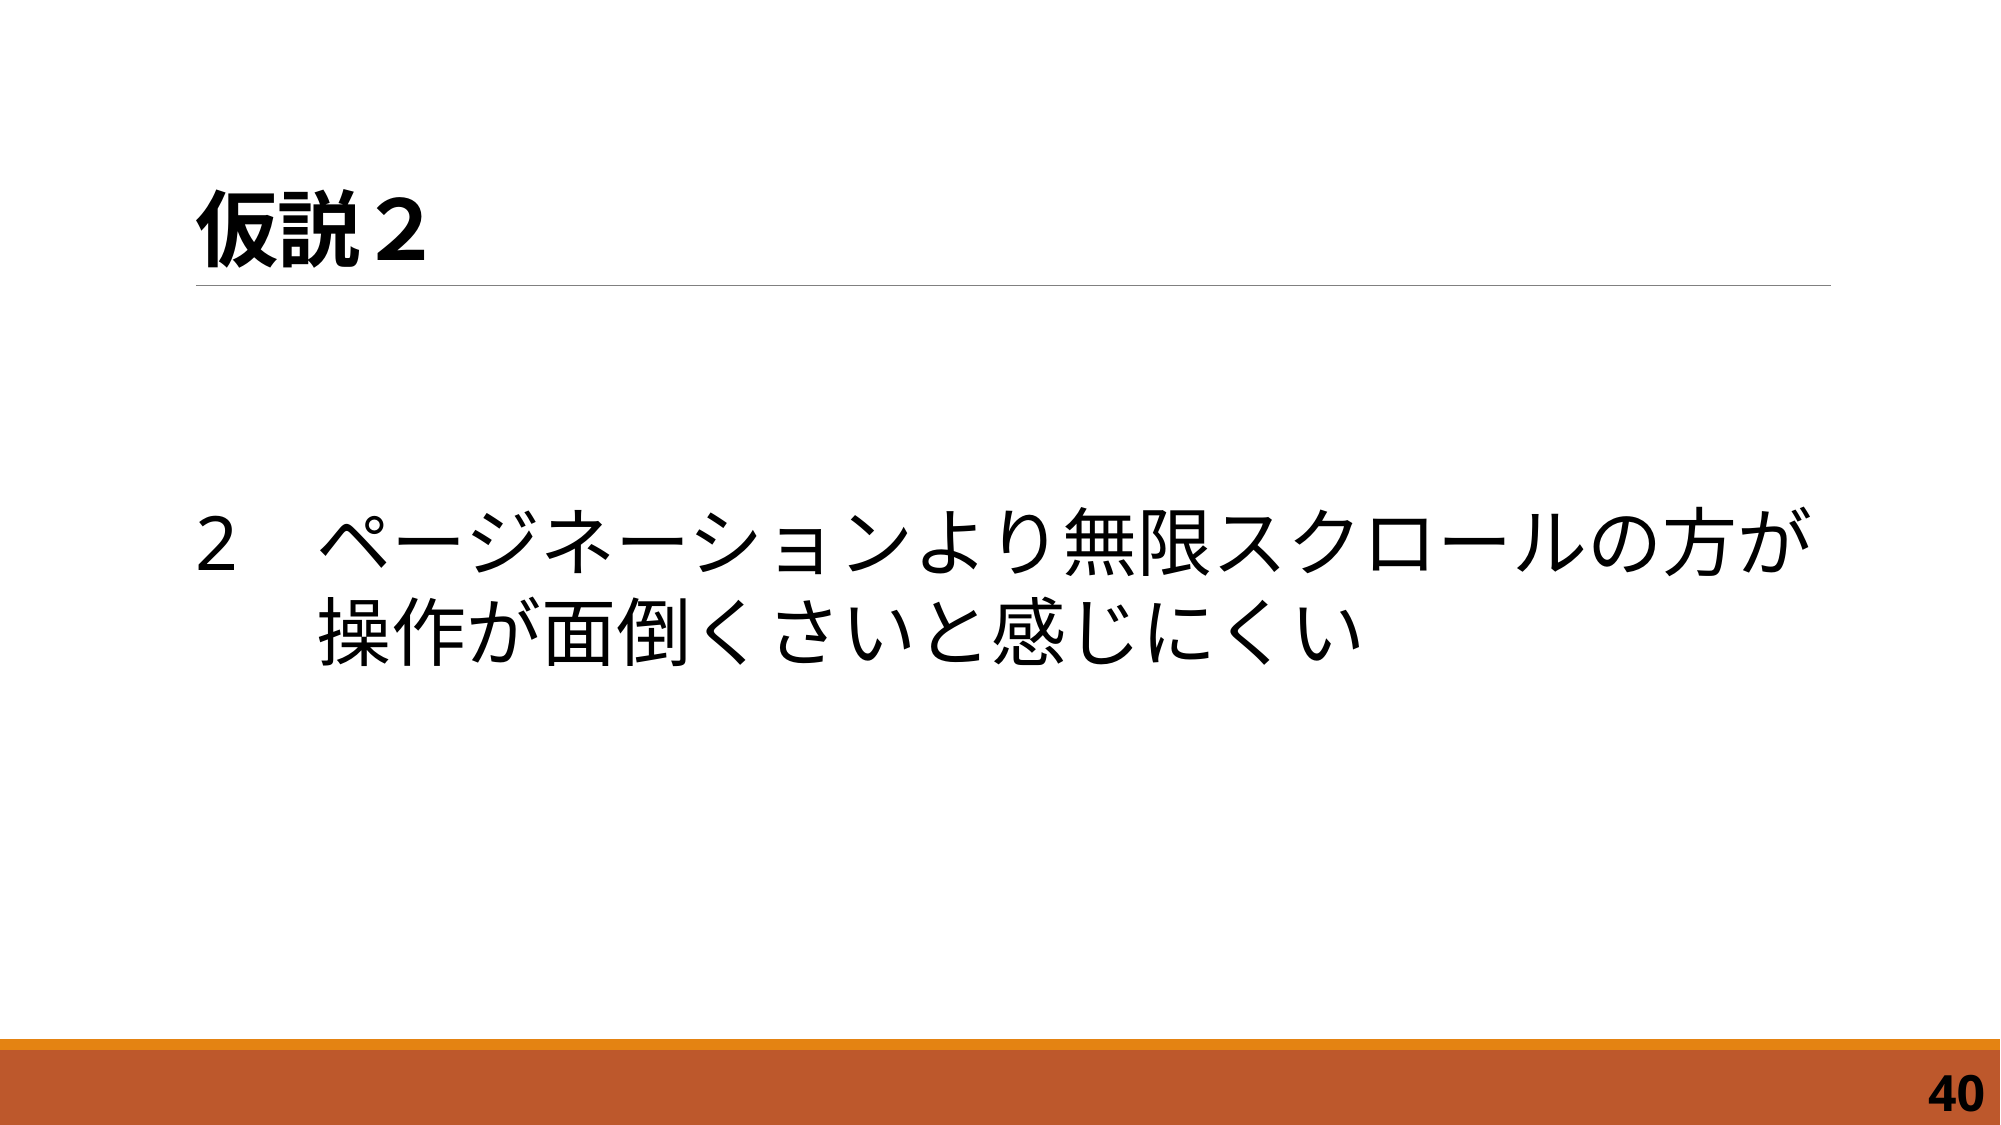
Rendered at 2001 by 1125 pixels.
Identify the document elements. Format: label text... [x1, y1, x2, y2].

text_box ページネーションより無限スクロールの方が操作が面倒くさいと感じにくい [179, 487, 1830, 683]
title 仮説２ [180, 47, 1830, 285]
slide_number 40 [1784, 1065, 2000, 1125]
